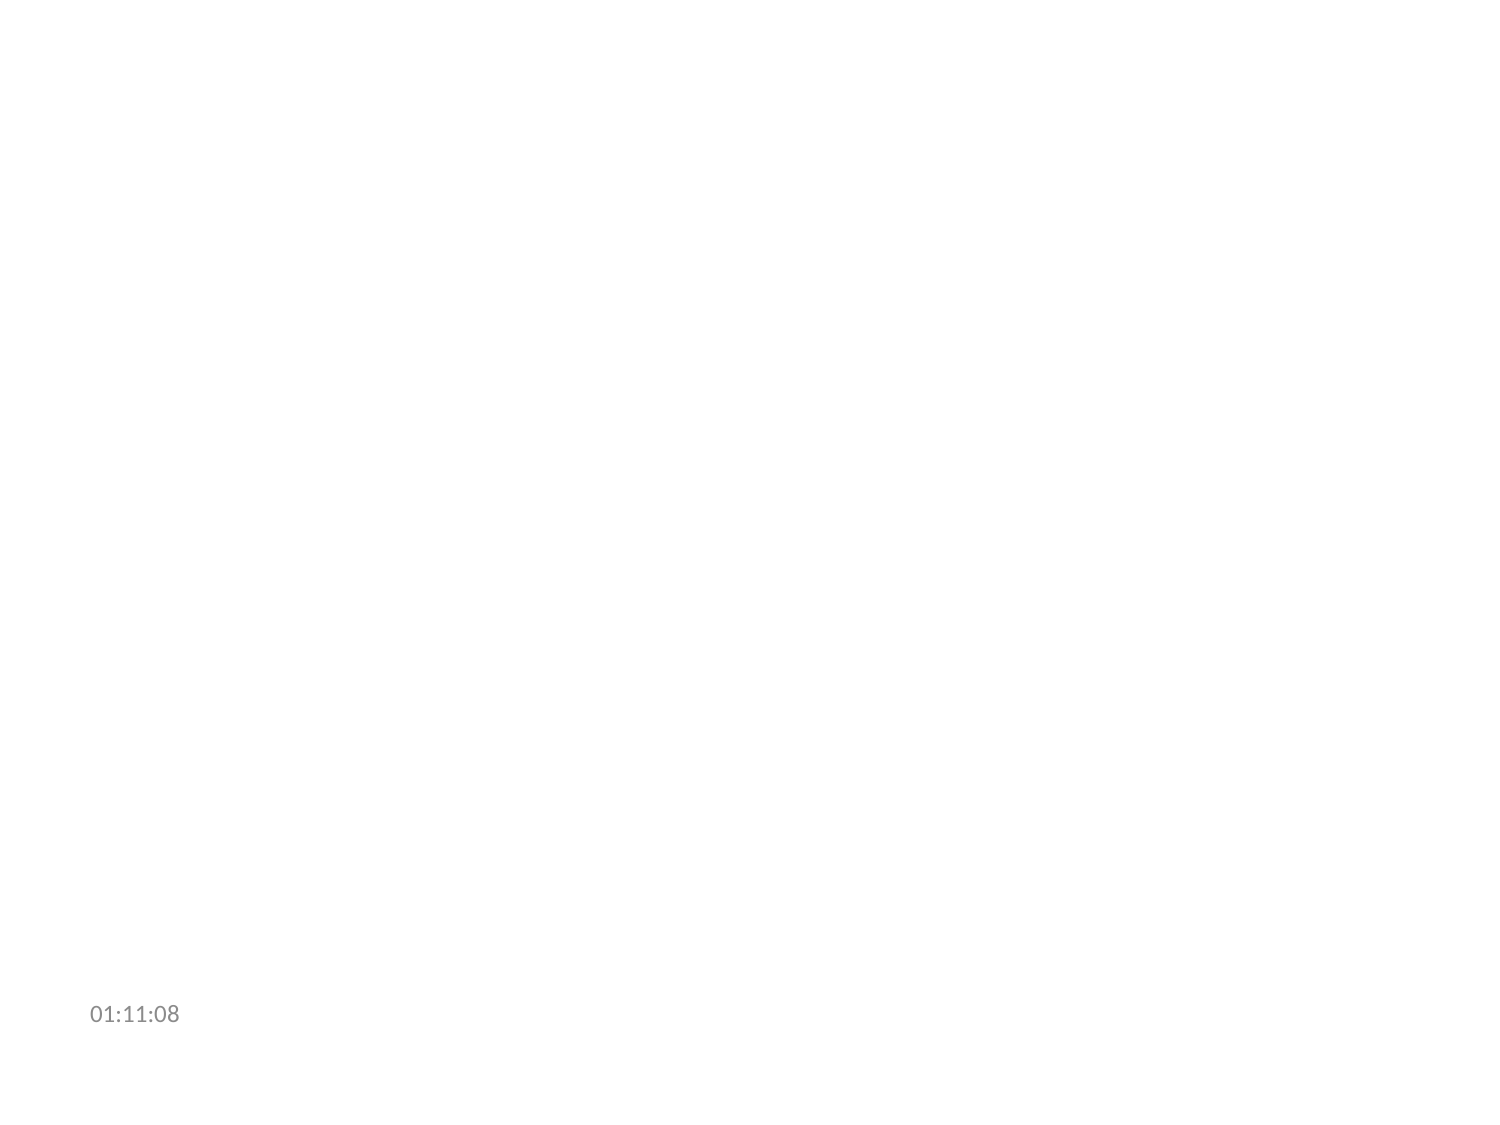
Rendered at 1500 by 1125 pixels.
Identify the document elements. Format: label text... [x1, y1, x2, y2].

text_box 15:35:09 [75, 982, 425, 1043]
